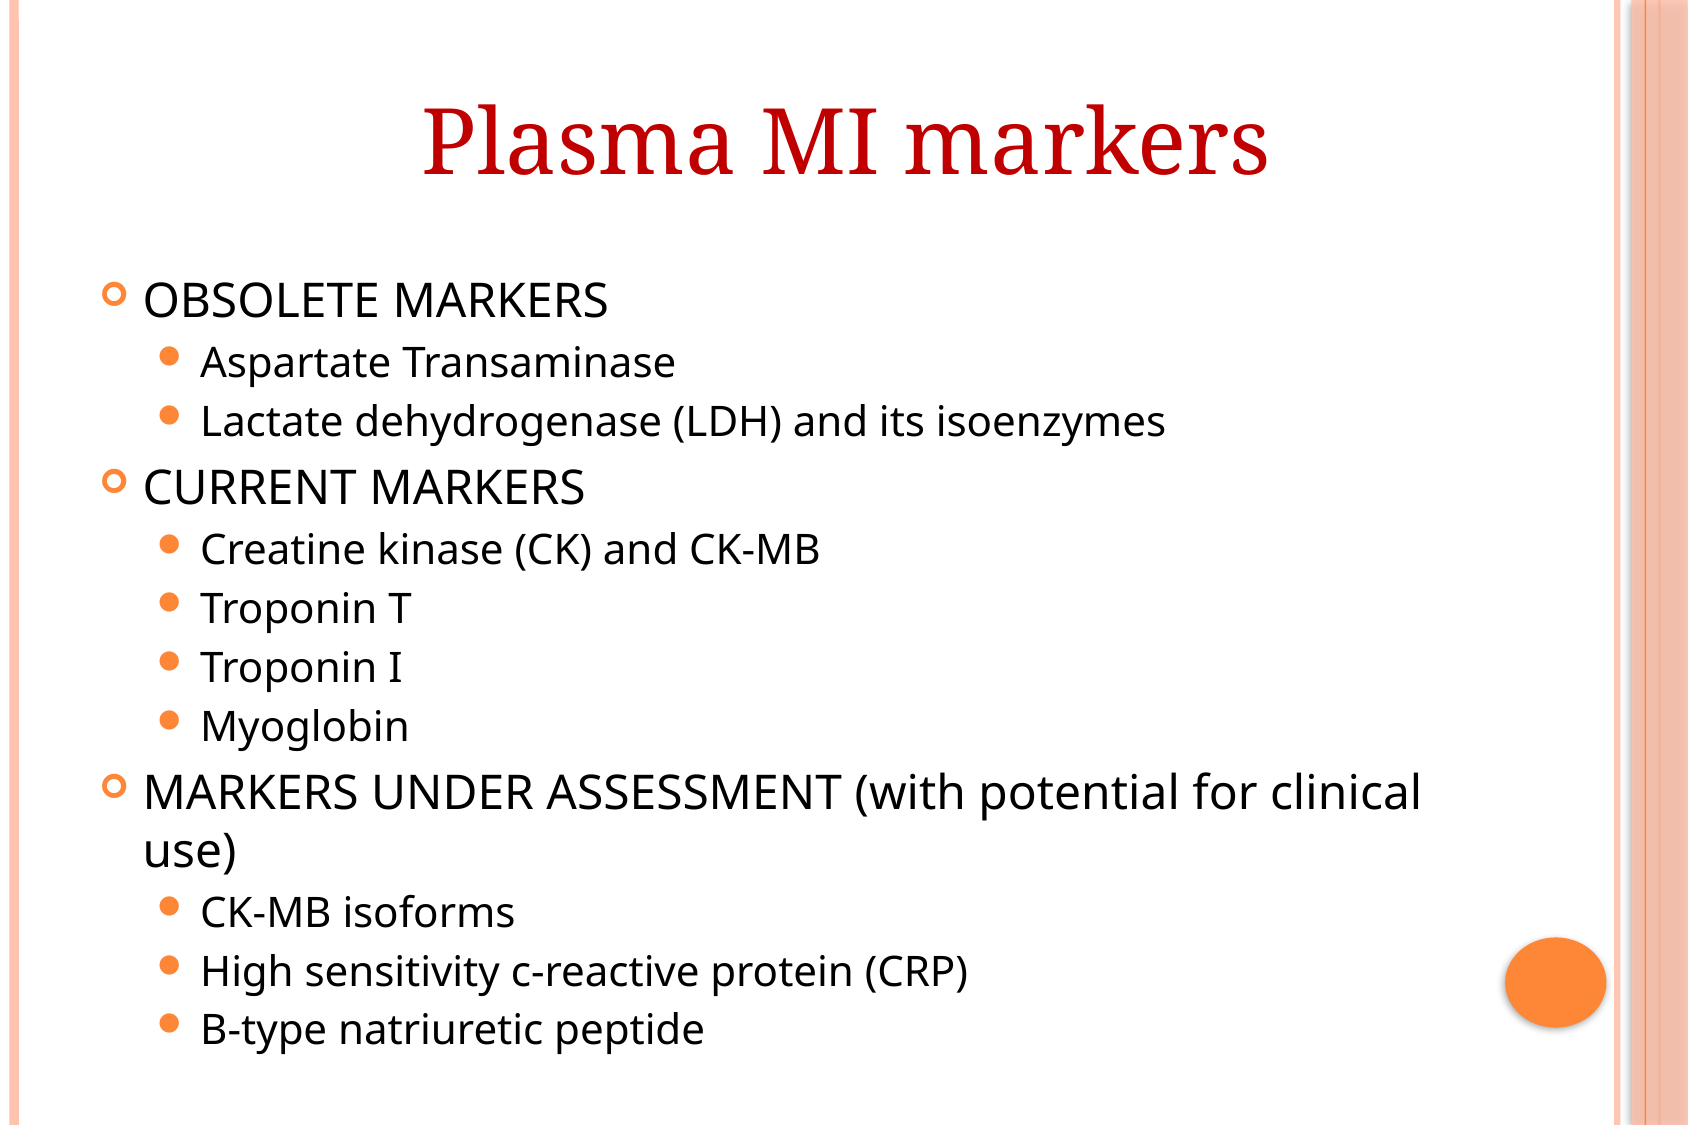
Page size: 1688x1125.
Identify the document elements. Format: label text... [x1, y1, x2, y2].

text_box Plasma MI markers [156, 75, 1538, 200]
list OBSOLETE MARKERS Aspartate Transaminase Lactate dehydrogenase (LDH) and its isoenzymes CURRENT MARKERS Creatine kinase (CK) and CK-MB Troponin T Troponin I Myoglobin MARKERS UNDER ASSESSMENT (with potential for clinical use) CK-MB isoforms High sensitivity c-reactive protein (CRP) B-type natriuretic peptide [84, 262, 1463, 1062]
